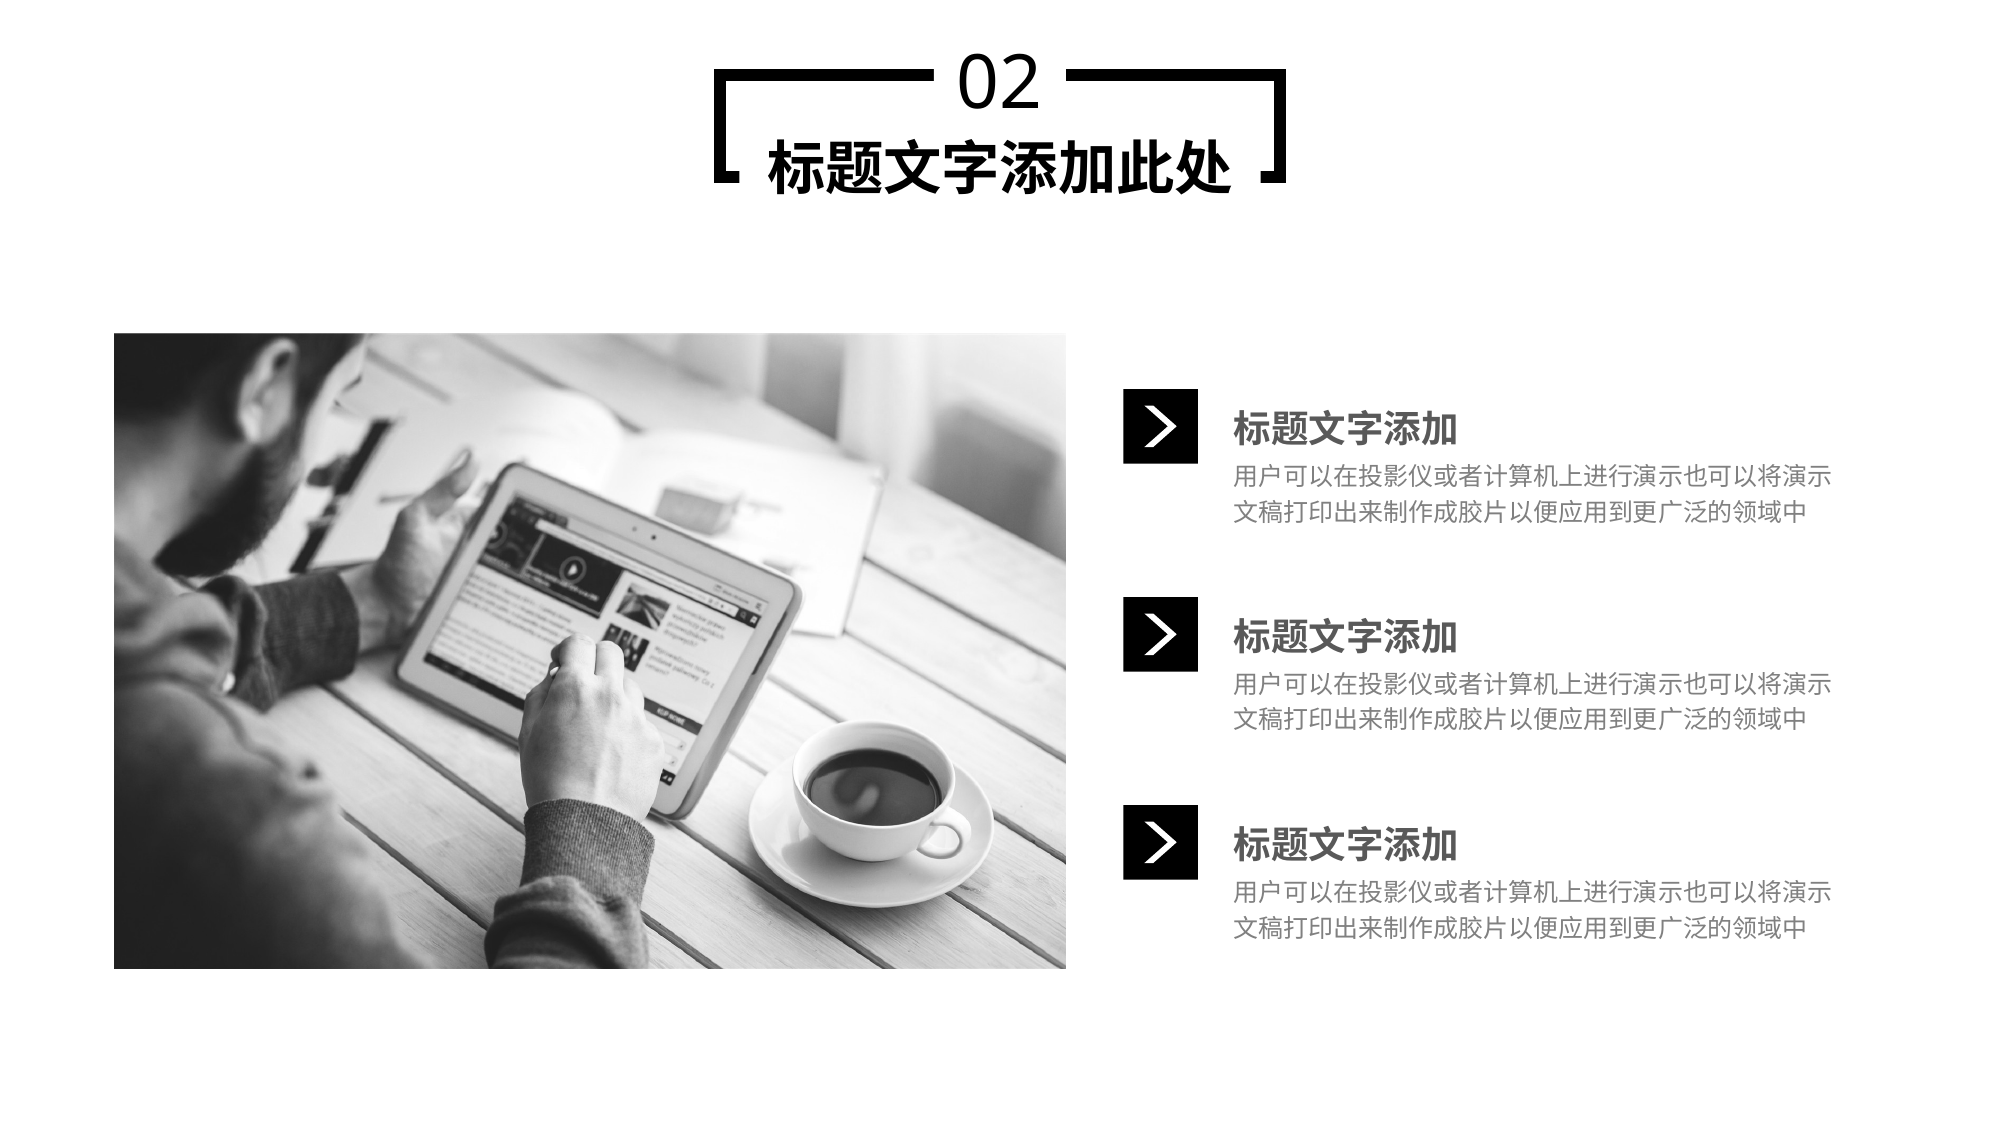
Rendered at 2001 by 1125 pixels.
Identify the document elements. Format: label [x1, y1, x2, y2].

text_box [1123, 597, 1867, 743]
picture [114, 333, 1066, 969]
text_box [719, 26, 1280, 210]
text_box [1123, 805, 1867, 951]
text_box [1123, 389, 1867, 535]
